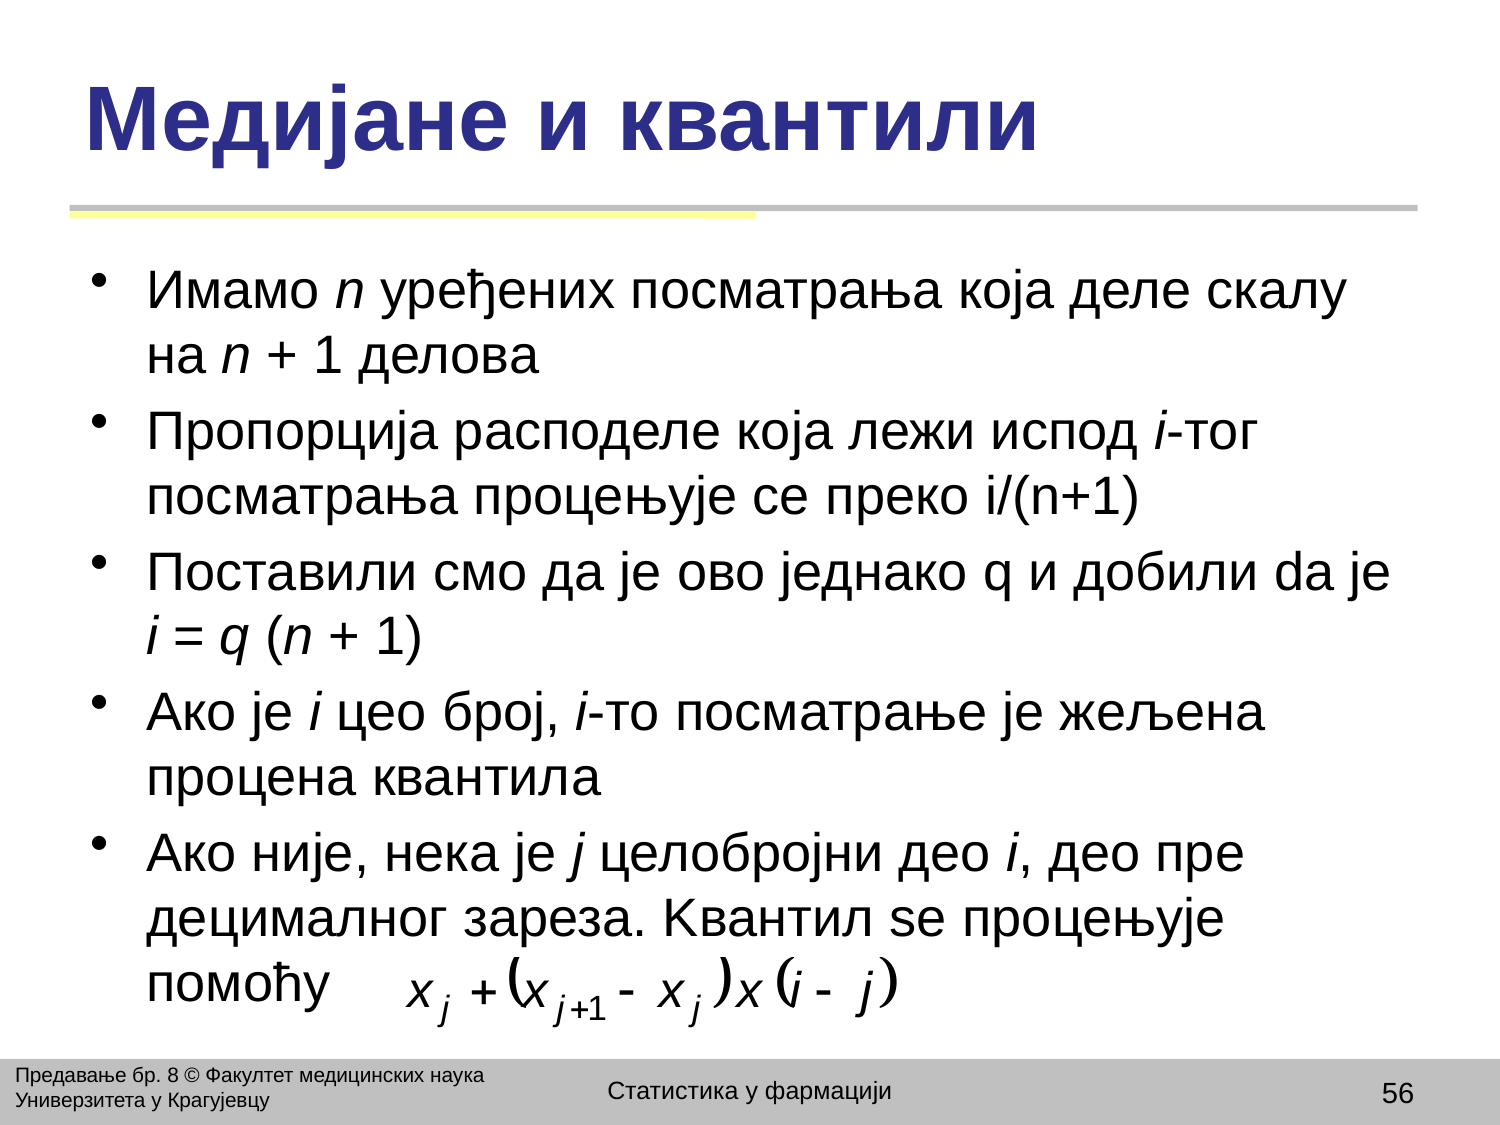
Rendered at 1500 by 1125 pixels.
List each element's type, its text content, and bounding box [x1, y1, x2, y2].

slide_number Предавање бр. 8 © Факултет медицинских наука Универзитета у Крагујевцу [0, 1053, 631, 1108]
list Имамо n уређених посматрања која деле скалу на n + 1 делова Пропорција расподеле која лежи испод i-тог посматрања процењује се преко i/(n+1) Поставили смо да је ово једнако q и добили da je i = q (n + 1) Aко је i цео број, i-то посматрање је жељена процена квантила Aко није, нека је ј целобројни део i, део пре децималног зареза. Kвантил se процењује помоћу [74, 246, 1426, 1023]
title Медијане и квантили [69, 19, 1426, 208]
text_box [396, 957, 904, 1038]
footer Статистика у фармацији [512, 1066, 988, 1125]
slide_number 56 [1079, 1066, 1430, 1125]
